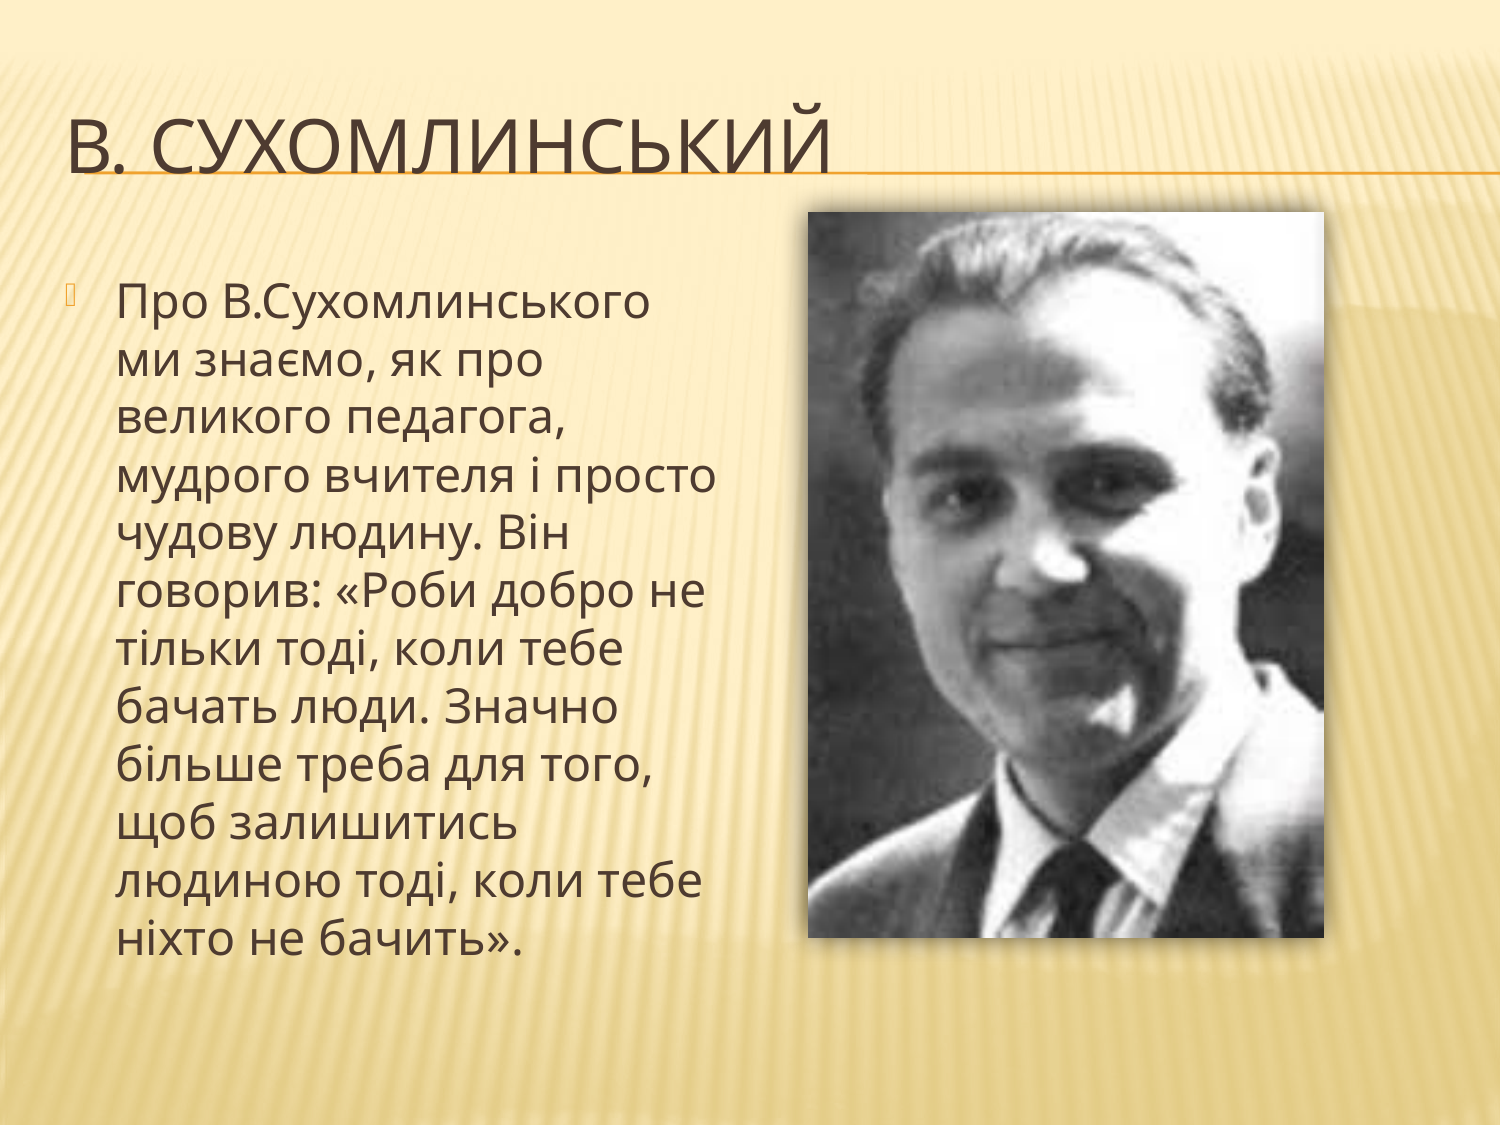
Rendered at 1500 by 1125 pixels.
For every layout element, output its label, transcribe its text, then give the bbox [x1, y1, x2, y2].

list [808, 212, 1324, 938]
title В. Сухомлинський [49, 75, 1475, 213]
list Про В.Сухомлинського ми знаємо, як про великого педагога, мудрого вчителя і просто чудову людину. Він говорив: «Роби добро не тільки тоді, коли тебе бачать люди. Значно більше треба для того, щоб залишитись людиною тоді, коли тебе ніхто не бачить». [50, 262, 738, 1038]
